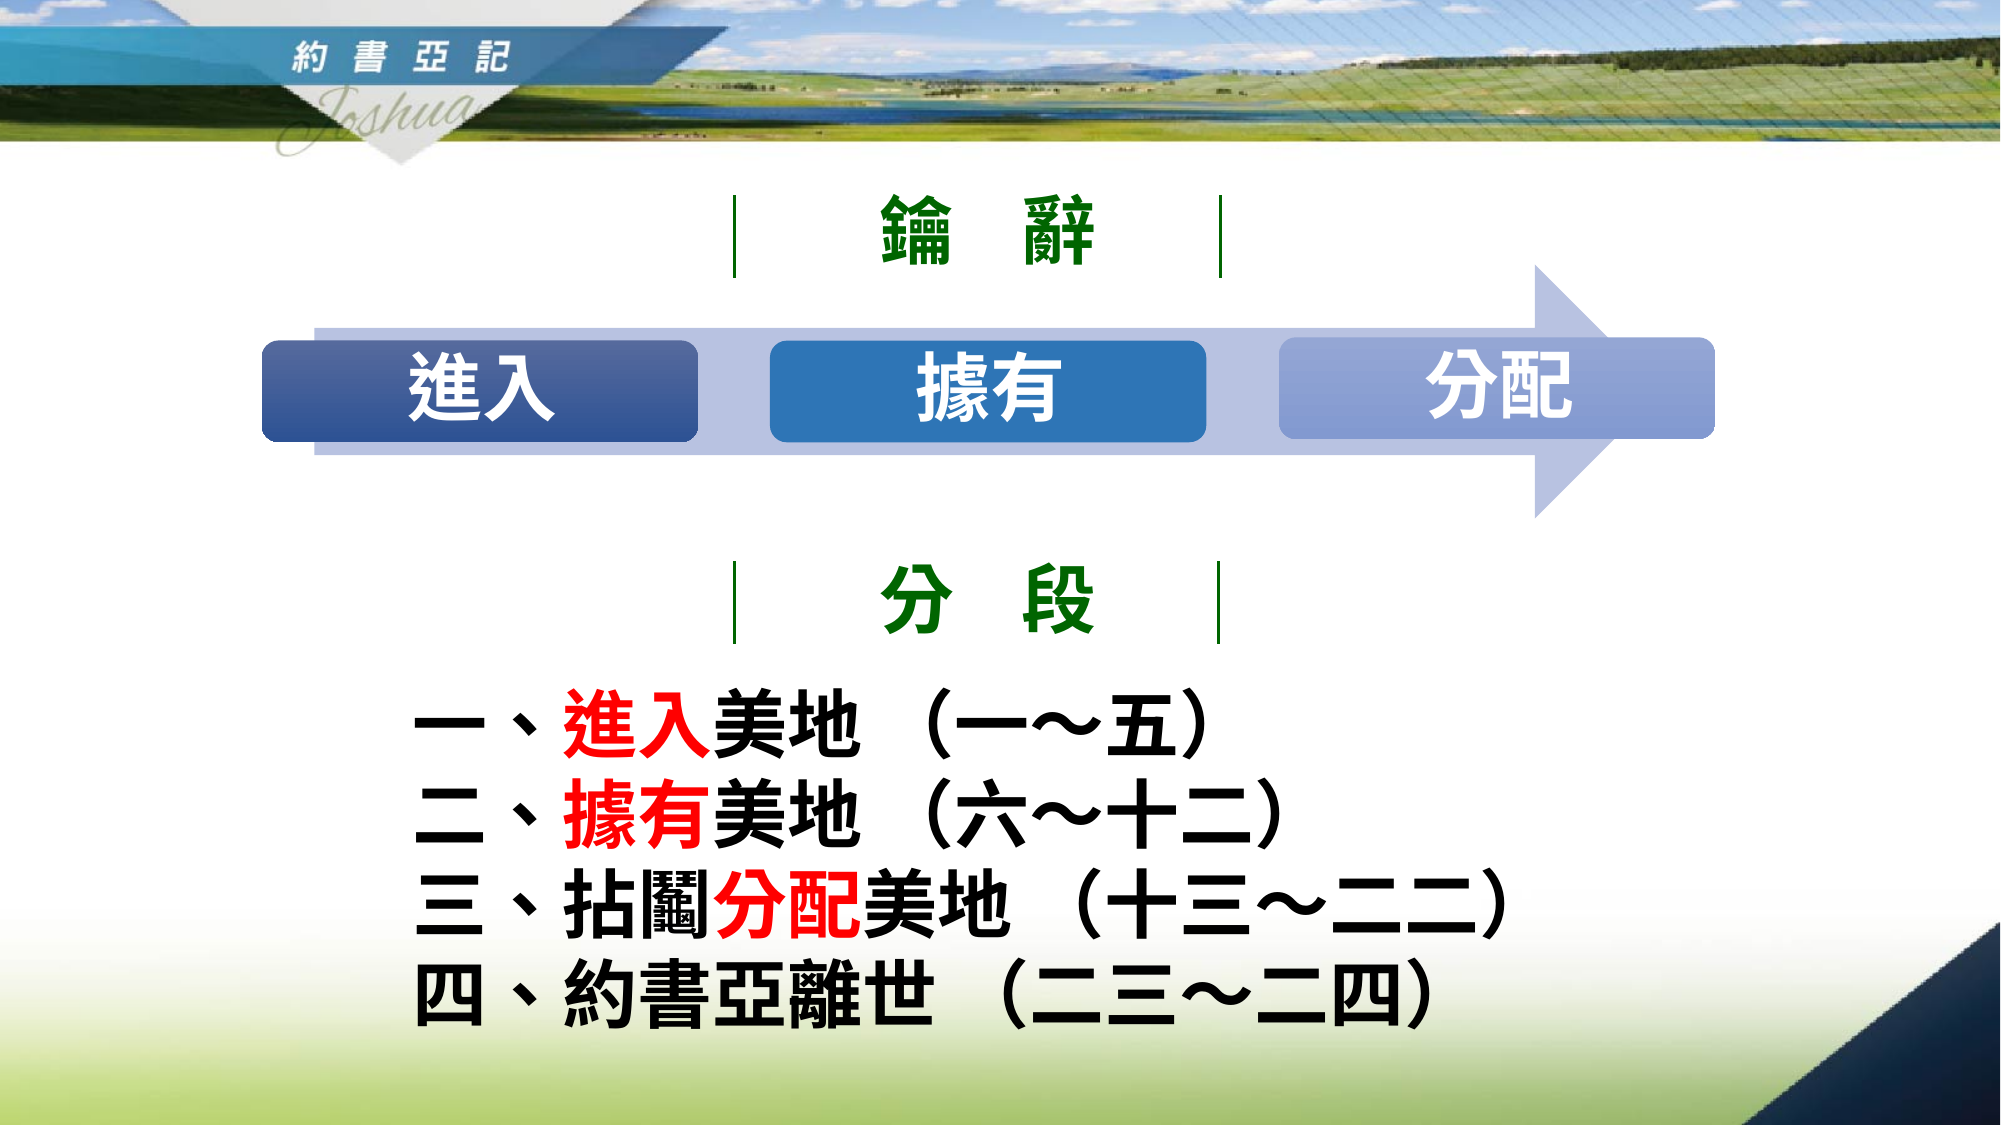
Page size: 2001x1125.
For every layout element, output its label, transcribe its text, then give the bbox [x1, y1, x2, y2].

text_box 一、進入美地 （一～五） 二、據有美地 （六～十二） 三、拈鬮分配美地 （十三～二二） 四、約書亞離世 （二三～二四） [398, 670, 1602, 1046]
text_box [260, 264, 1716, 519]
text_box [734, 545, 1219, 652]
picture [0, 0, 2001, 1125]
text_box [734, 176, 1221, 264]
